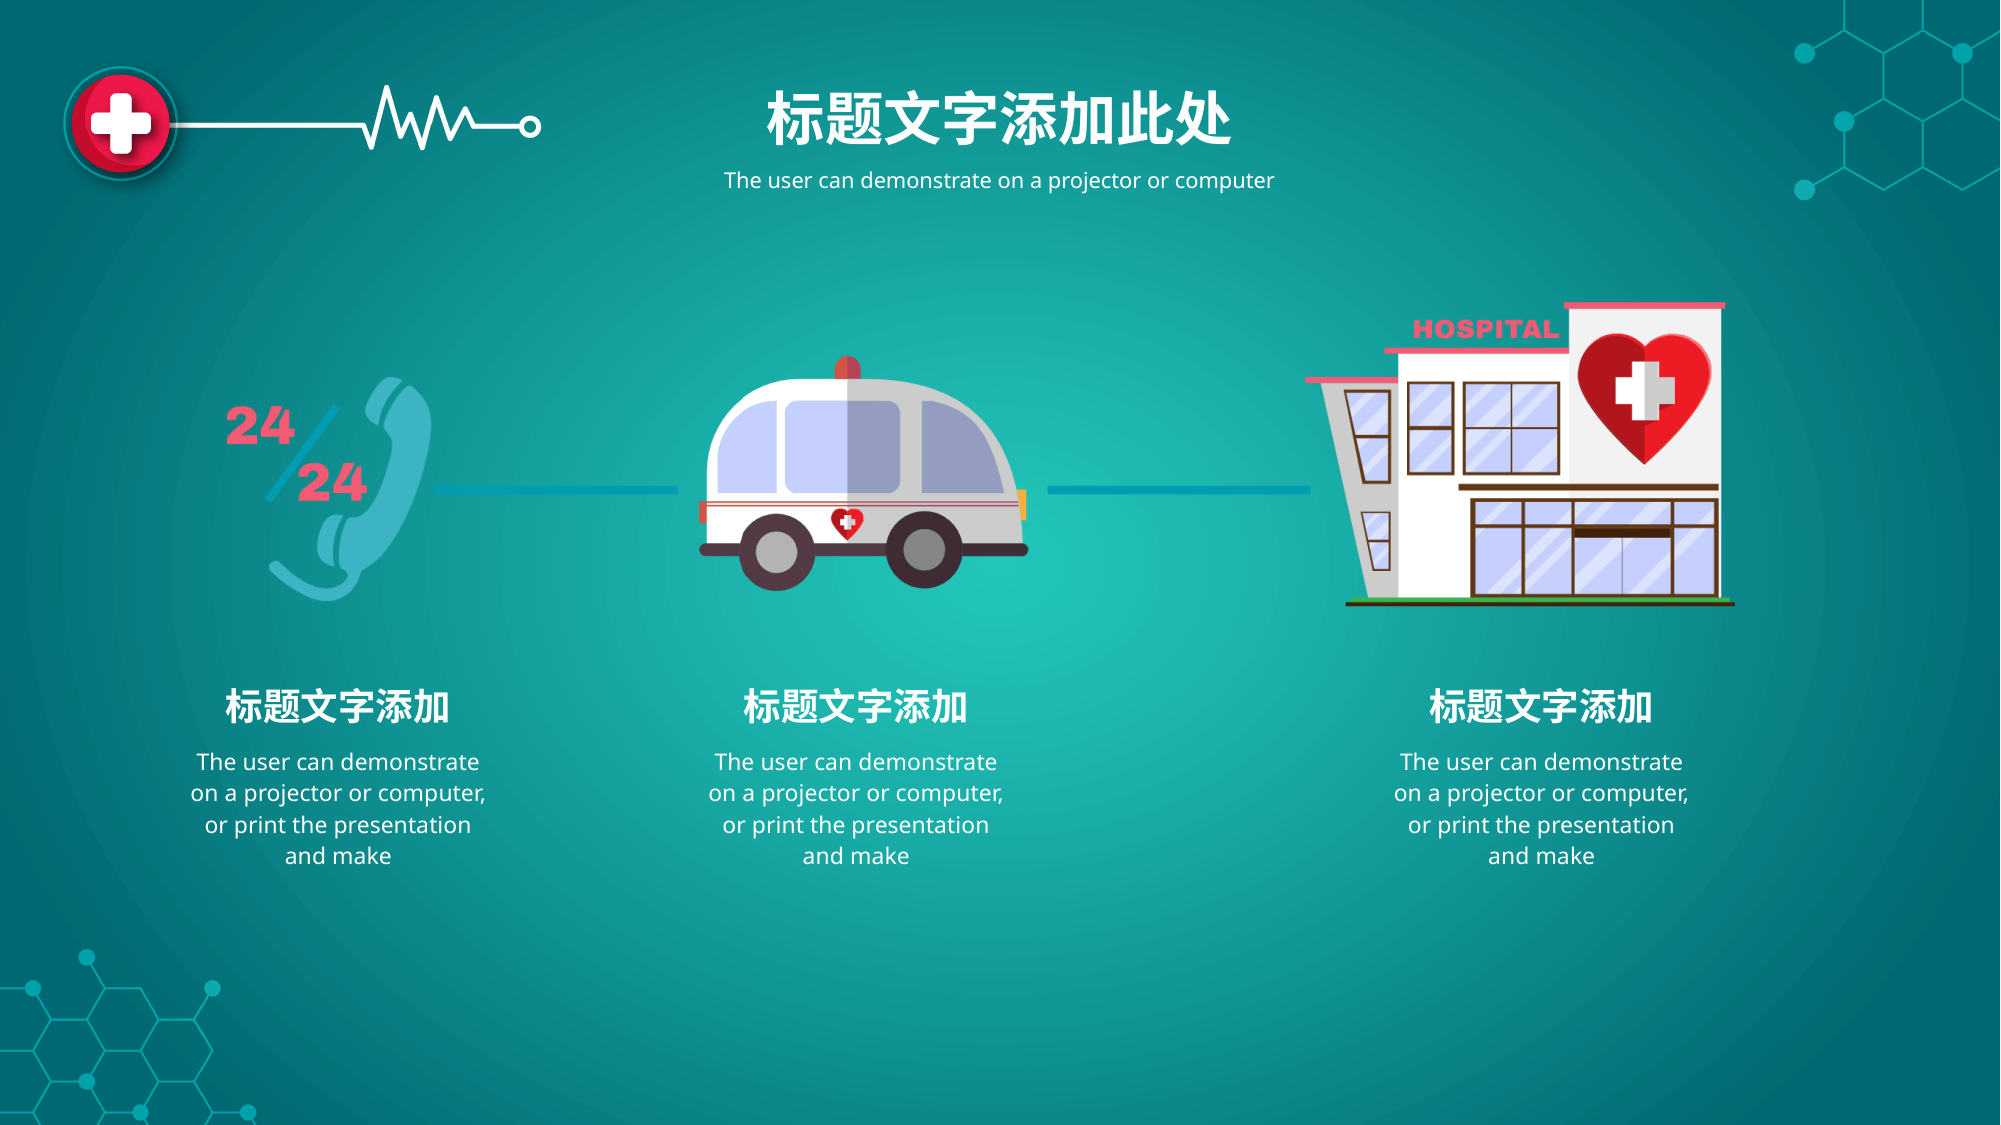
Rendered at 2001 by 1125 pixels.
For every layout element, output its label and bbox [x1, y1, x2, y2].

picture [0, 0, 2000, 1125]
text_box [166, 675, 511, 847]
text_box [684, 675, 1029, 847]
text_box [1369, 675, 1714, 847]
text_box [660, 74, 1340, 199]
